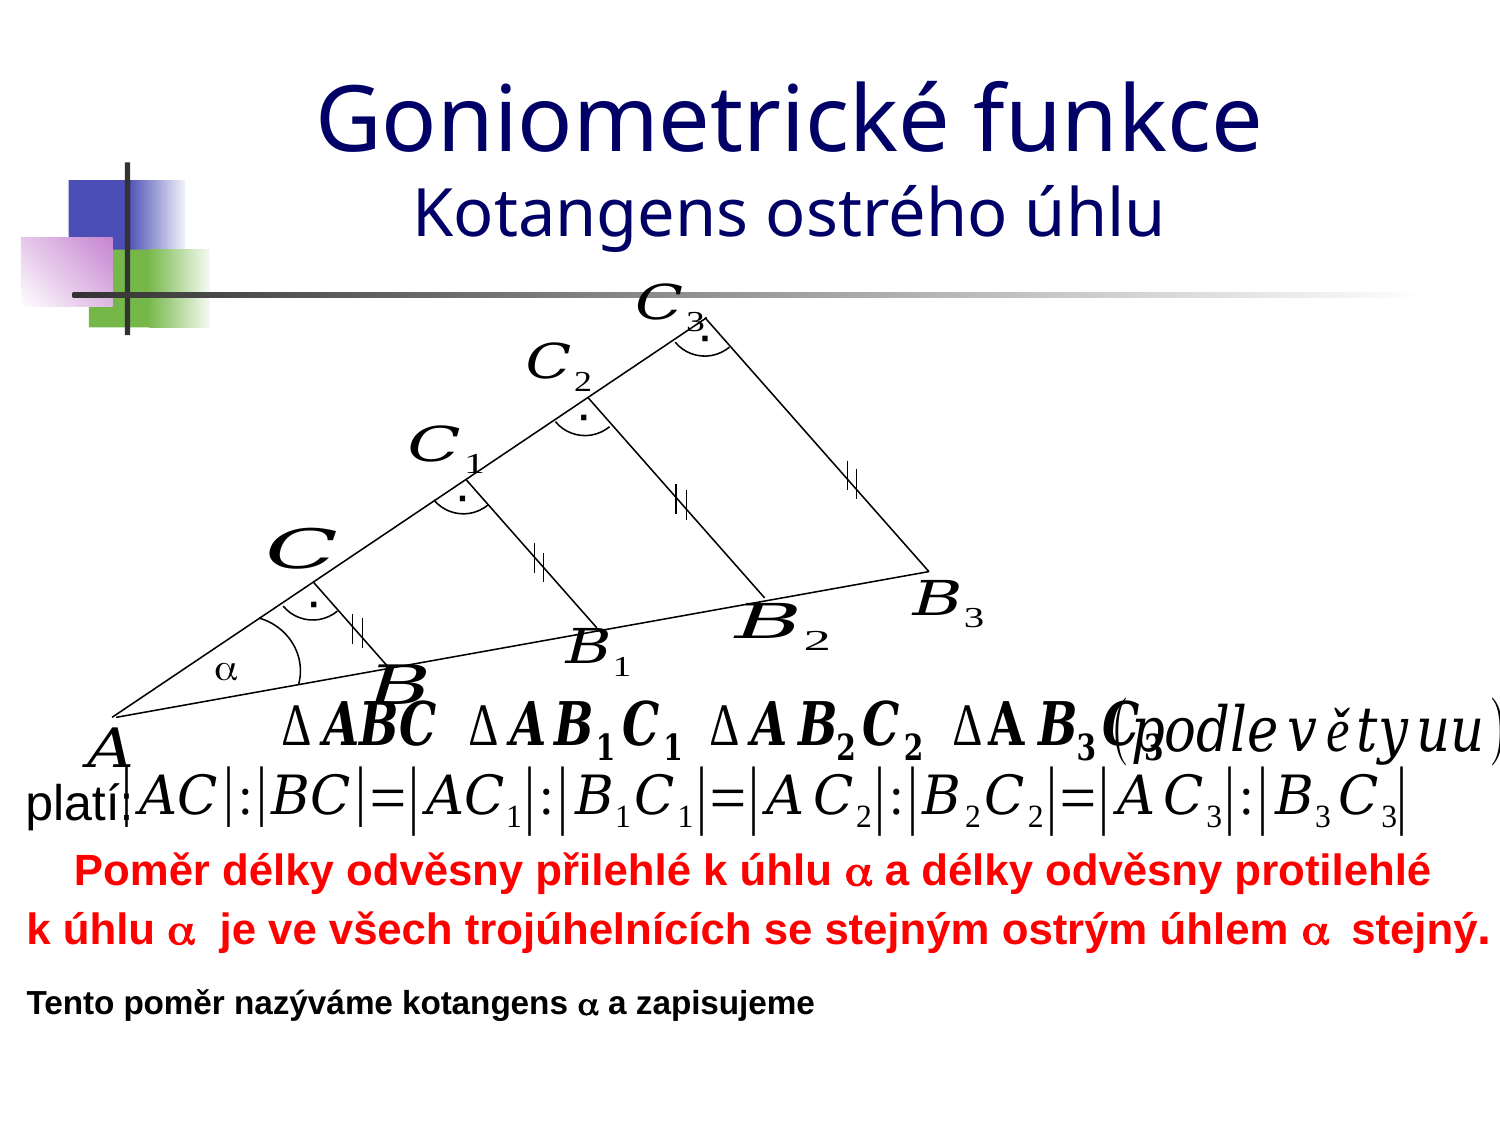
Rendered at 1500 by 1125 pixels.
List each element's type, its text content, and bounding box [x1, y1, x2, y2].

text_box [116, 571, 930, 718]
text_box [312, 581, 389, 668]
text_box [466, 479, 598, 628]
text_box Poměr délky odvěsny přilehlé k úhlu a a délky odvěsny protilehlé k úhlu a je ve všech trojúhelnících se stejným ostrým úhlem a stejný. [9, 834, 1500, 962]
text_box · [685, 307, 728, 316]
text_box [704, 317, 930, 572]
text_box Goniometrické funkce Kotangens ostrého úhlu [112, 35, 1468, 275]
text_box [111, 317, 703, 573]
text_box platí: [10, 763, 149, 834]
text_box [587, 396, 765, 599]
